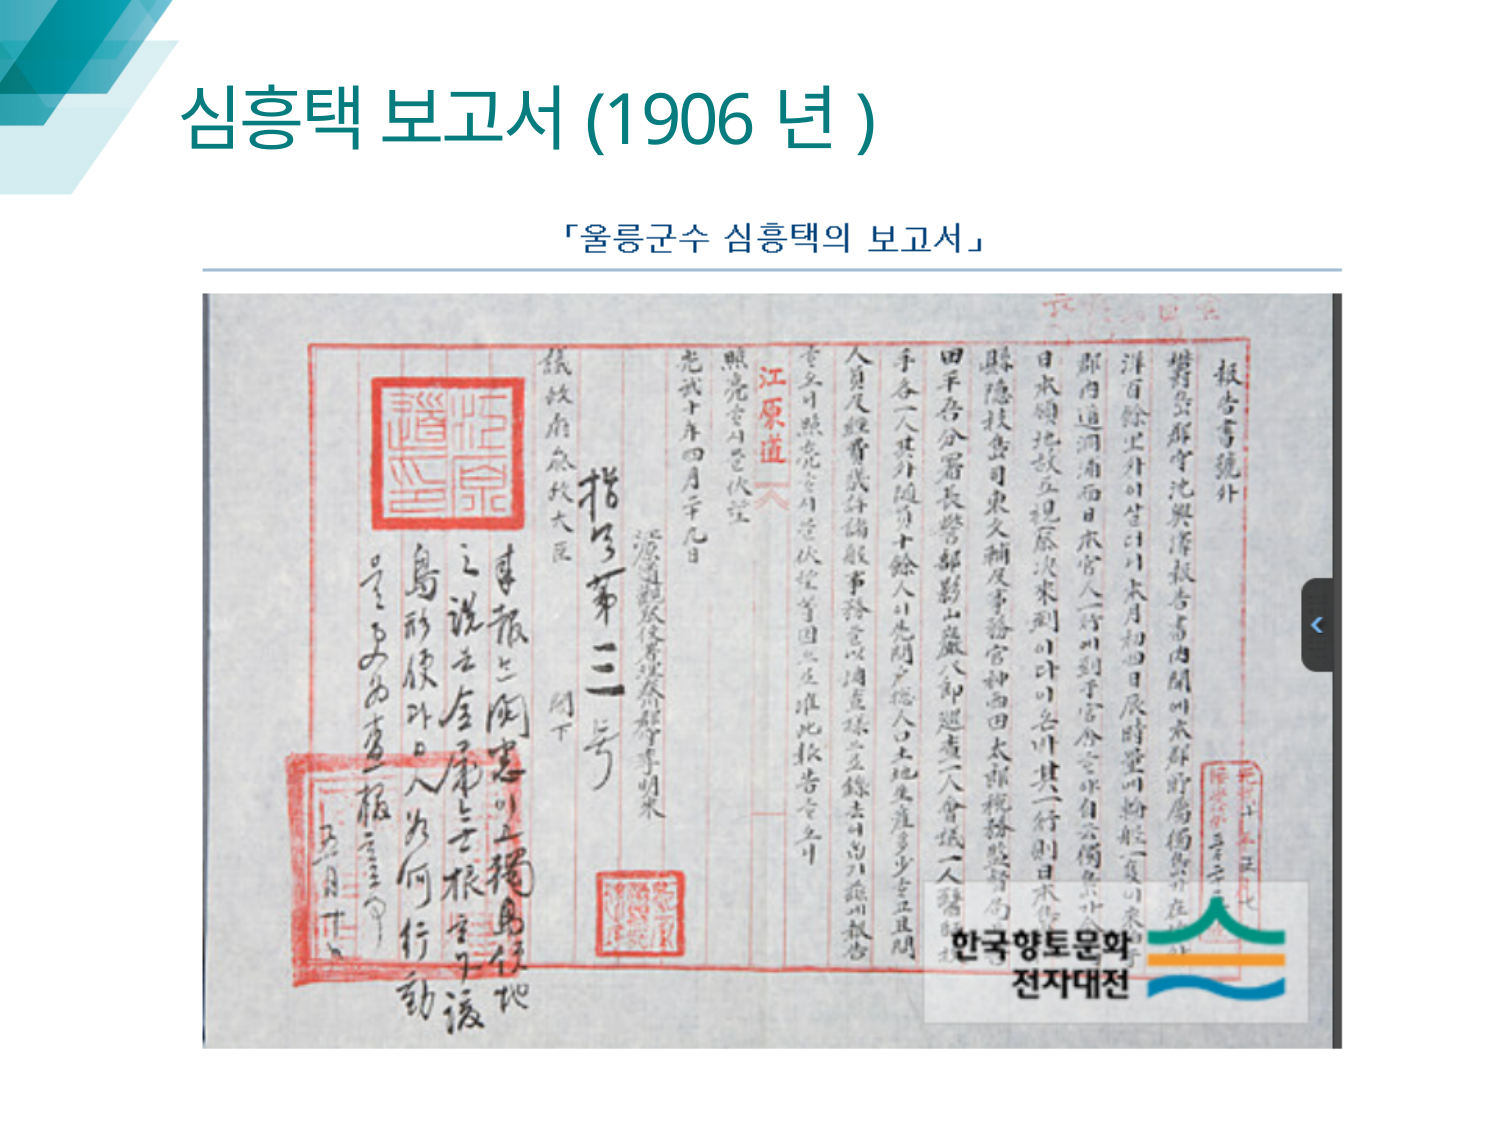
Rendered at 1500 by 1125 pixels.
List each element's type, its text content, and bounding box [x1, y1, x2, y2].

title 심흥택 보고서(1906년) [162, 53, 1457, 189]
picture [0, 0, 1500, 1125]
